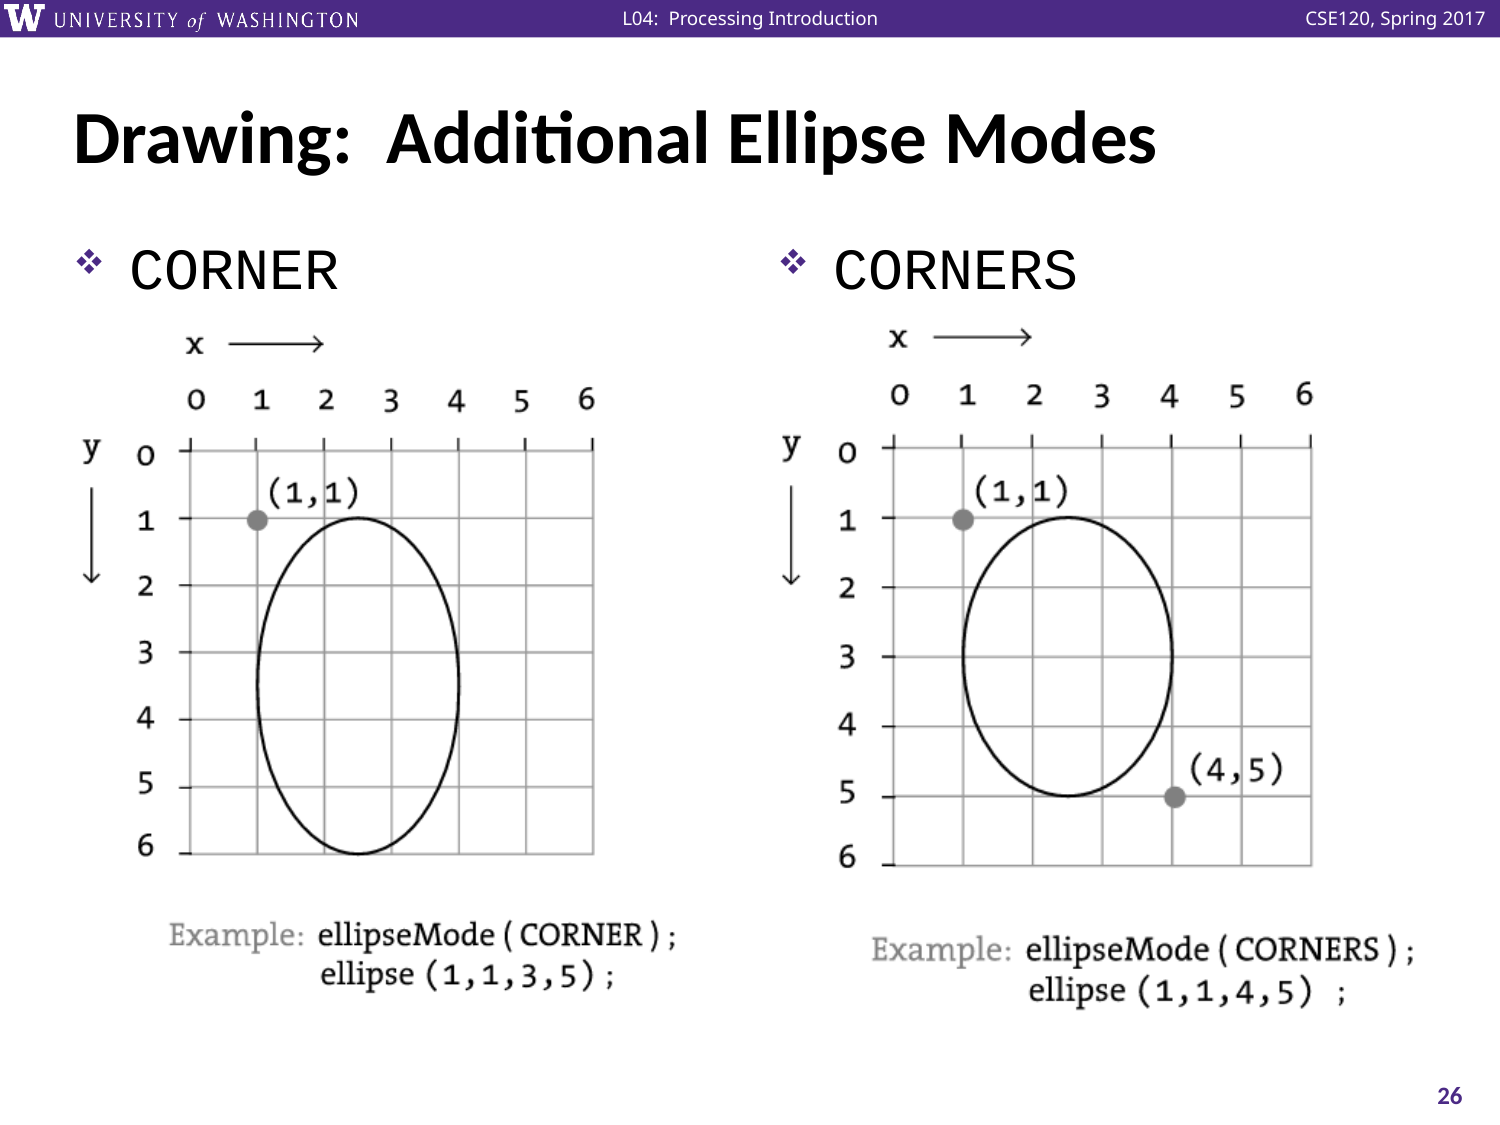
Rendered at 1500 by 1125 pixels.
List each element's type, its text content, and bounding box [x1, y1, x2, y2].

list CORNERS [762, 223, 1438, 1040]
picture [4, 4, 358, 32]
list CORNER [58, 223, 734, 1040]
title Drawing: Additional Ellipse Modes [58, 71, 1438, 197]
picture [36, 299, 692, 1045]
slide_number 26 [1400, 1065, 1500, 1125]
picture [743, 299, 1419, 1045]
